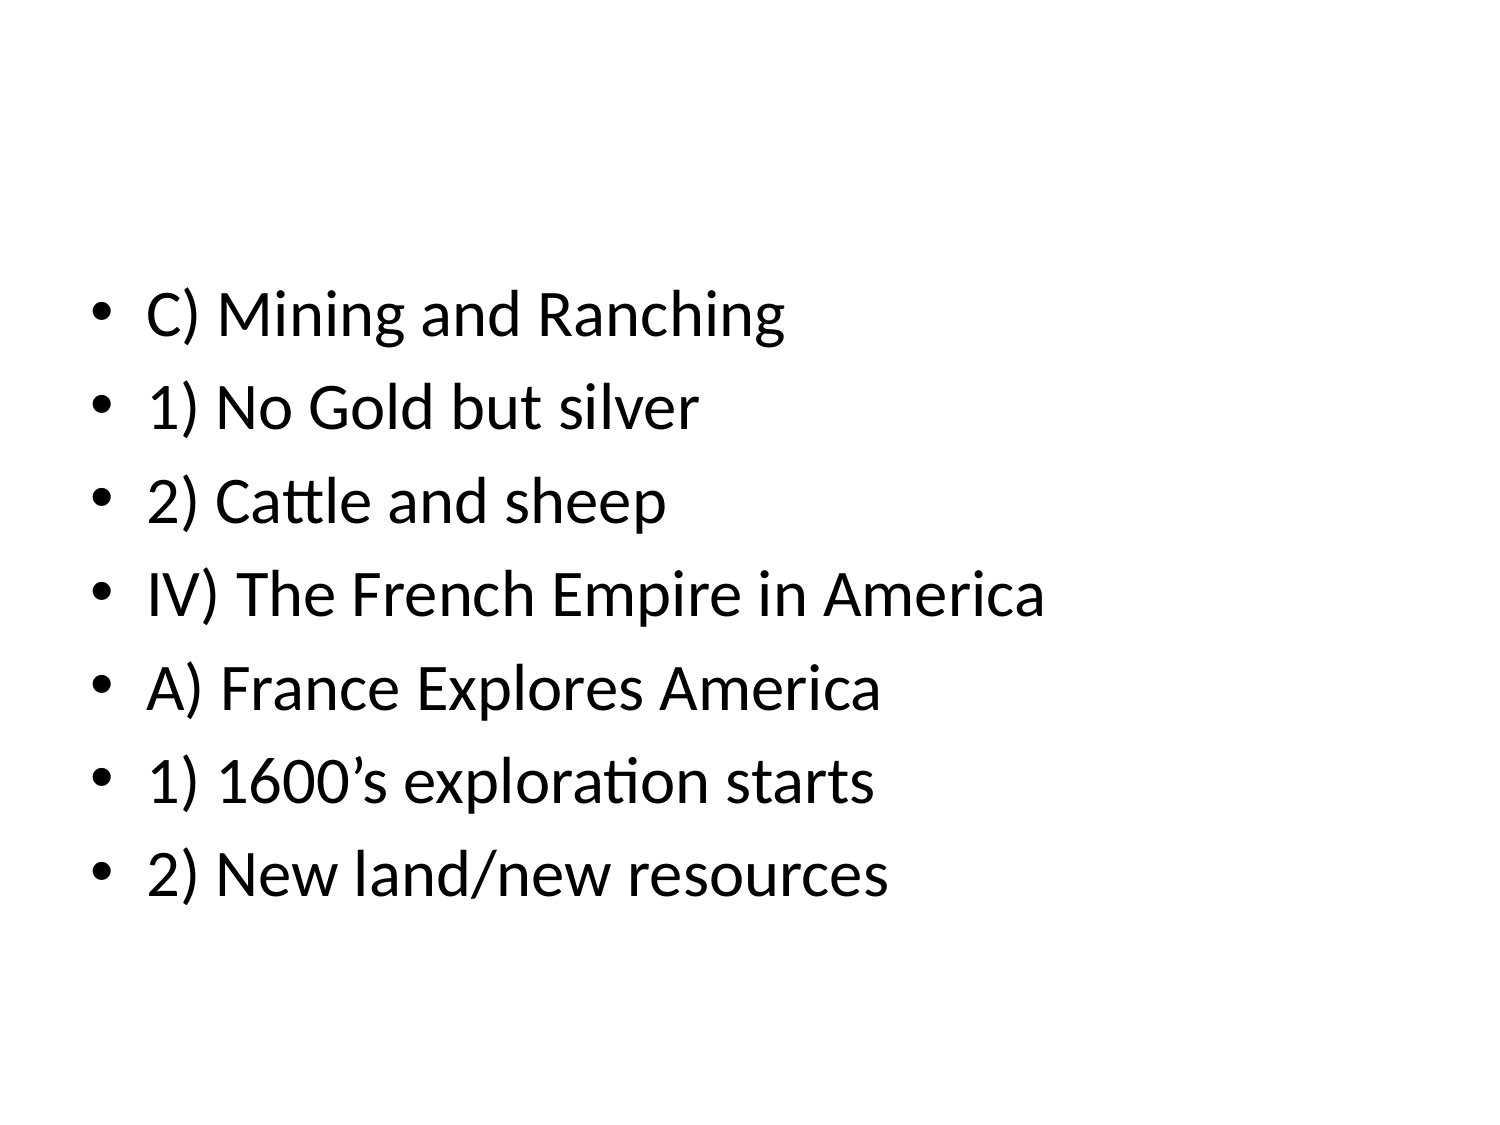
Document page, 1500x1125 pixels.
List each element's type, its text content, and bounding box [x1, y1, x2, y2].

list C) Mining and Ranching 1) No Gold but silver 2) Cattle and sheep IV) The French Empire in America A) France Explores America 1) 1600’s exploration starts 2) New land/new resources [75, 262, 1425, 1005]
